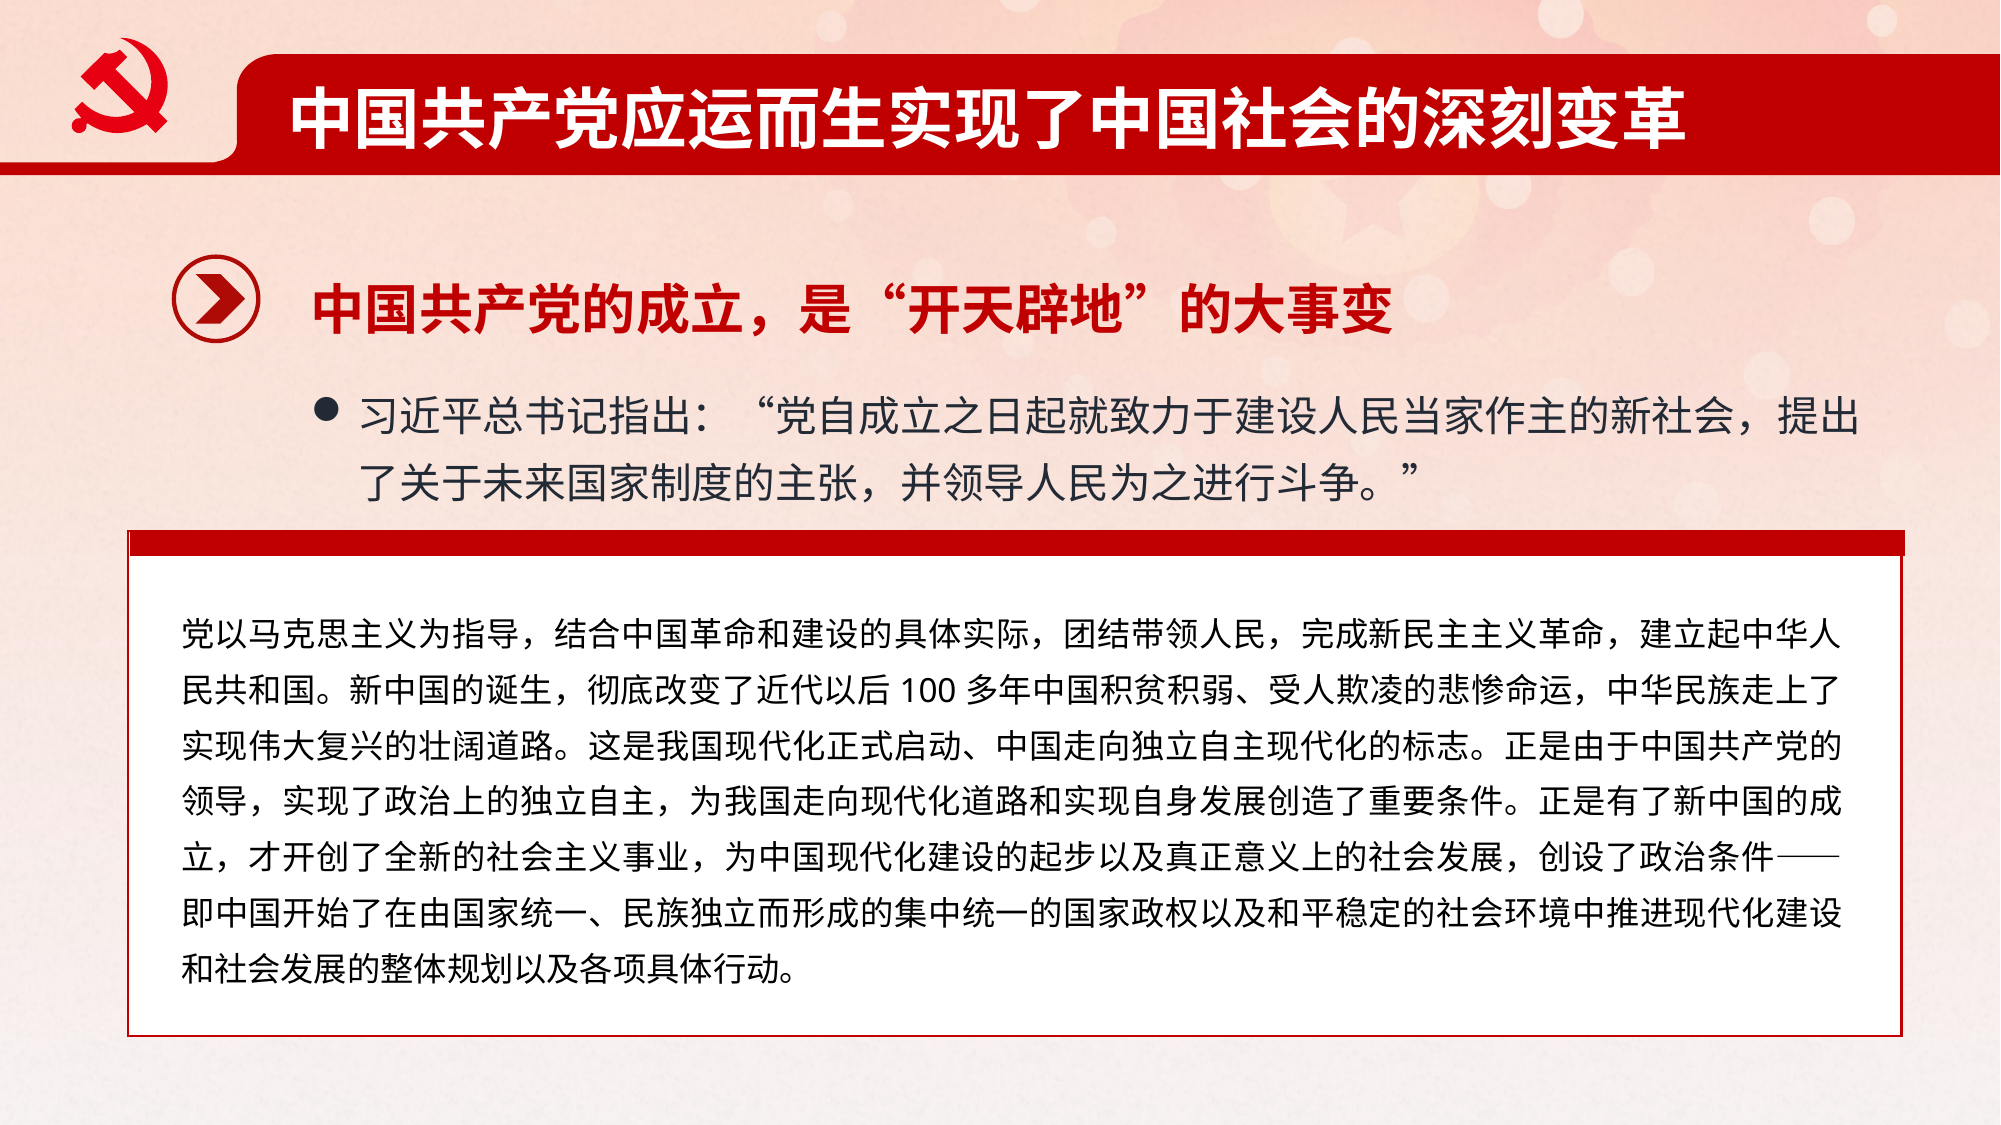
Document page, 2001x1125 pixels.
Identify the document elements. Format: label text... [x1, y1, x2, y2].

text_box [0, 53, 271, 177]
text_box [1752, 53, 2000, 177]
text_box 中国共产党的成立，是“开天辟地”的大事变 [296, 235, 1690, 349]
text_box 中国共产党应运而生实现了中国社会的深刻变革 [271, 30, 1752, 204]
text_box [171, 254, 261, 344]
text_box 习近平总书记指出：“党自成立之日起就致力于建设人民当家作主的新社会，提出了关于未来国家制度的主张，并领导人民为之进行斗争。” [296, 364, 1881, 515]
text_box [71, 37, 168, 134]
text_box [127, 531, 1905, 1036]
